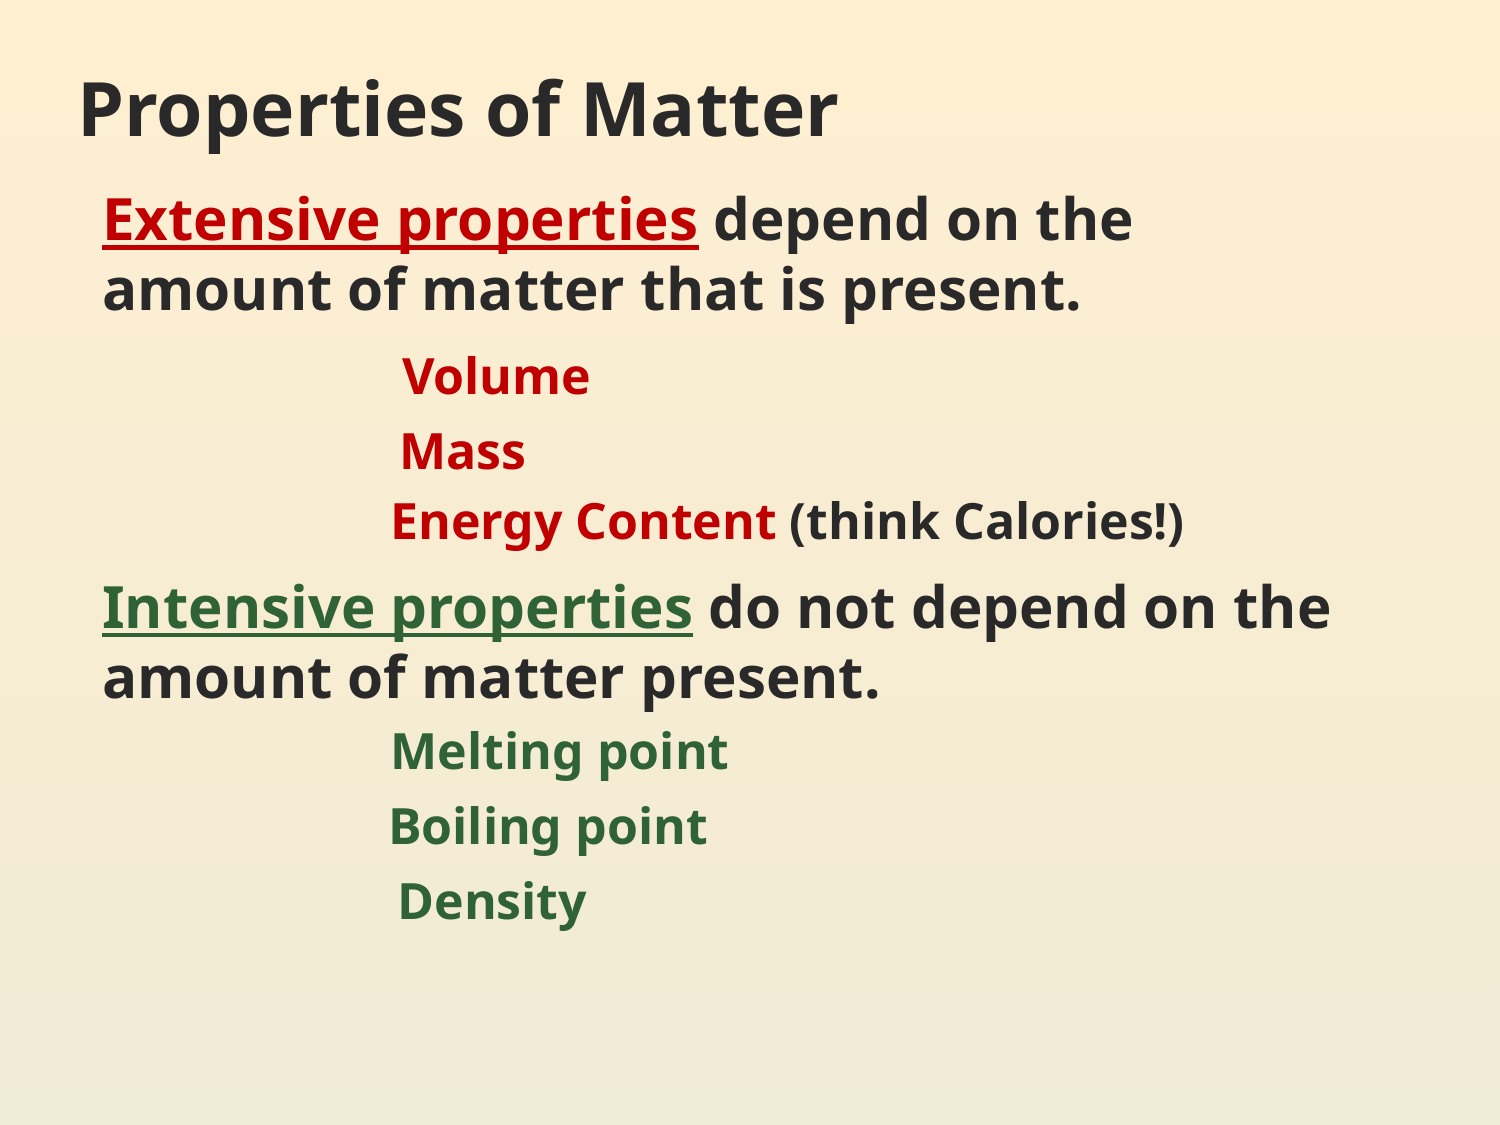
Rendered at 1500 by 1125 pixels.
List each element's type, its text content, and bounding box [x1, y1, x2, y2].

title Properties of Matter [62, 49, 863, 163]
text_box Mass [384, 412, 542, 482]
text_box Melting point [375, 712, 745, 788]
text_box Density [382, 862, 602, 938]
text_box Extensive properties depend on the amount of matter that is present. [87, 174, 1391, 330]
text_box Intensive properties do not depend on the amount of matter present. [87, 562, 1353, 718]
text_box Boiling point [373, 787, 724, 863]
text_box Volume [387, 337, 900, 413]
text_box Energy Content (think Calories!) [375, 482, 1201, 558]
